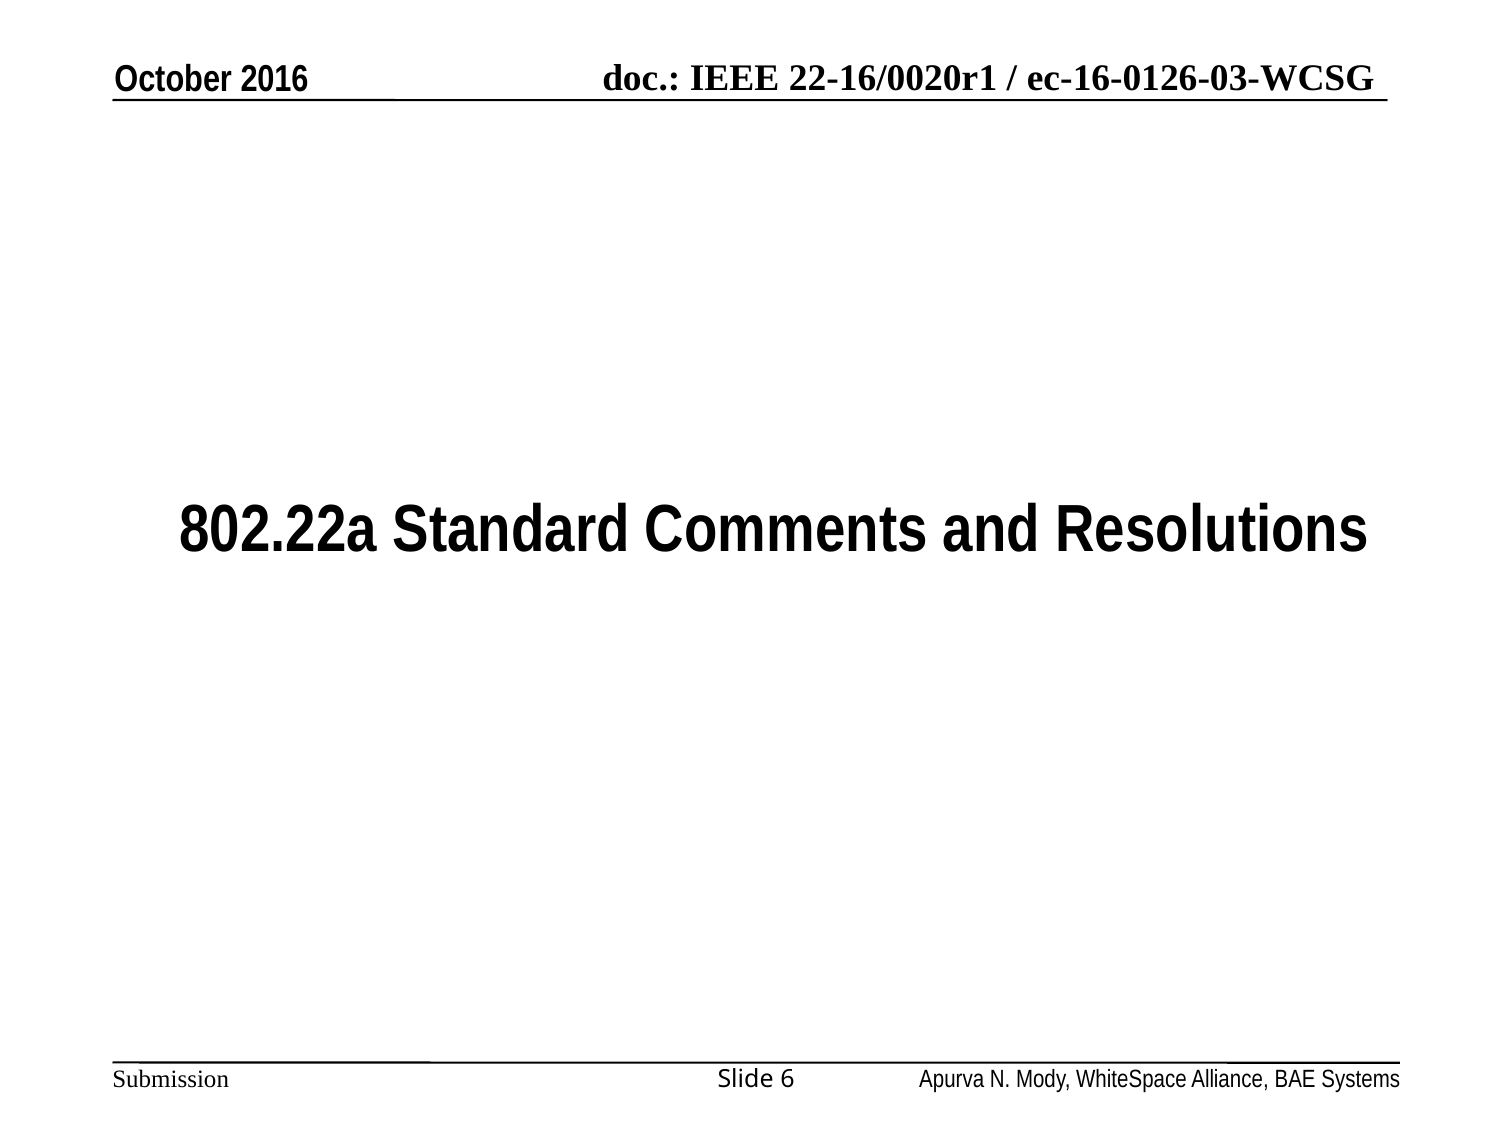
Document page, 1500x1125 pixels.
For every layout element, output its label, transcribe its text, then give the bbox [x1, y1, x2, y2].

title 802.22a Standard Comments and Resolutions [99, 362, 1451, 688]
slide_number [114, 54, 540, 100]
slide_number Slide 6 [712, 1061, 800, 1123]
footer Apurva N. Mody, WhiteSpace Alliance, BAE Systems [902, 1061, 1402, 1093]
